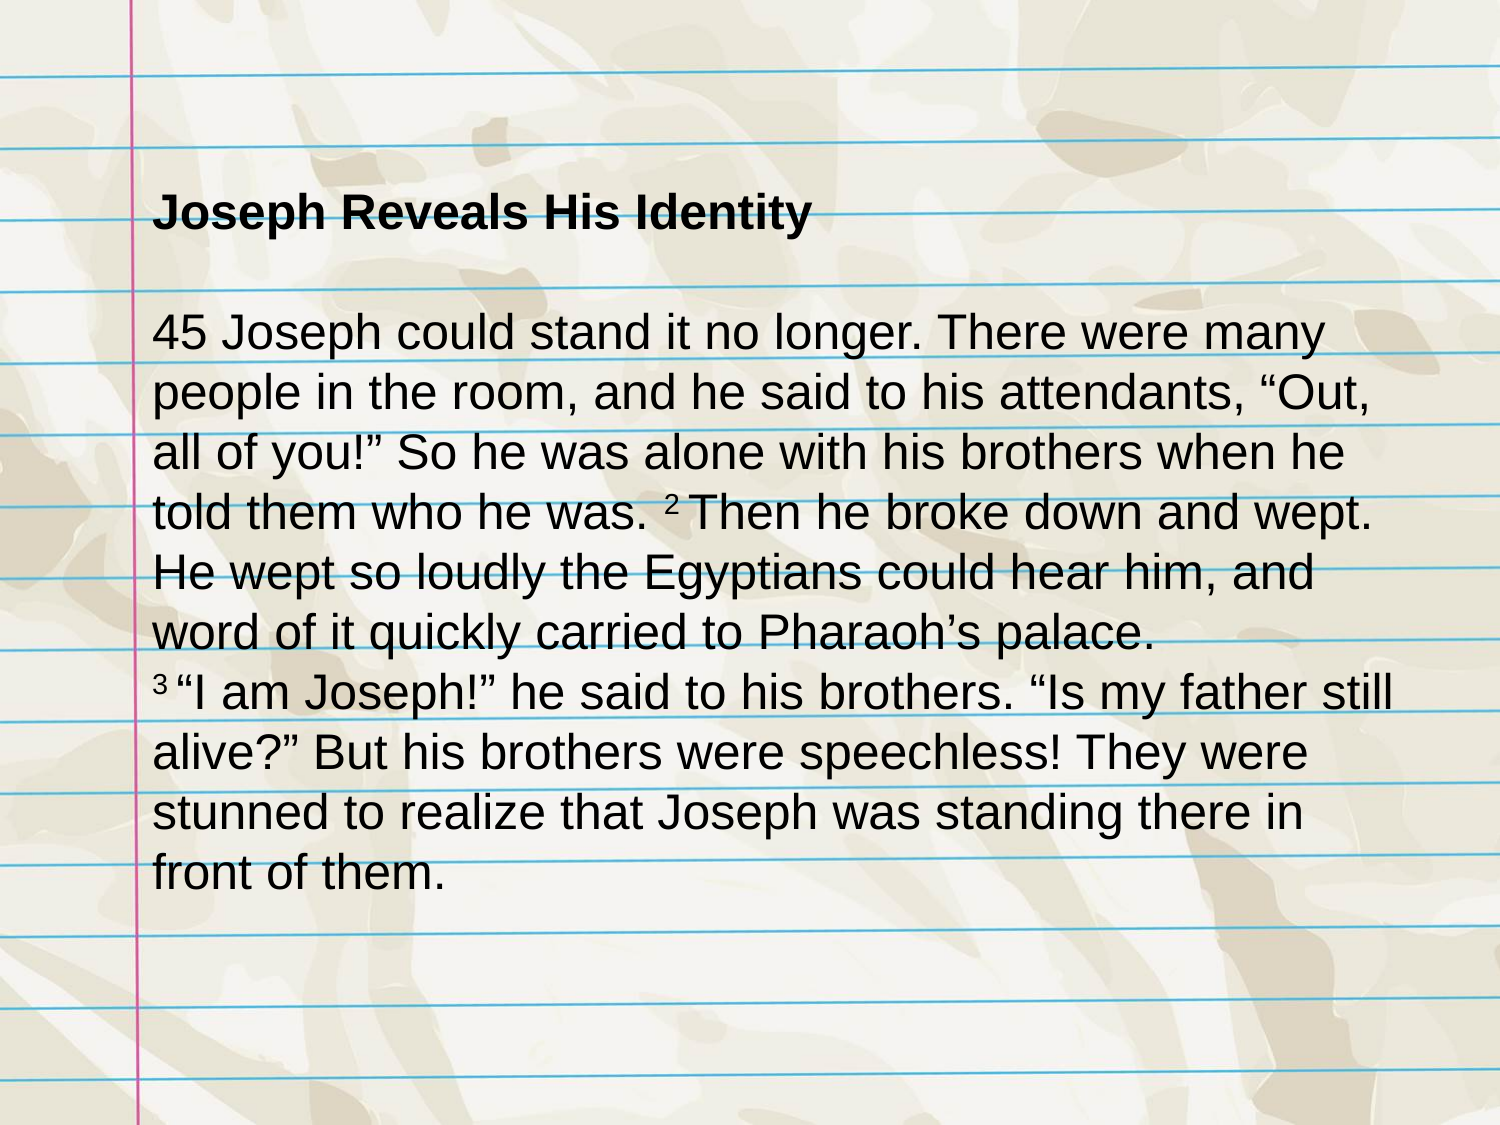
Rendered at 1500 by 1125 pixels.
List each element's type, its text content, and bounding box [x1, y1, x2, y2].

text_box Joseph Reveals His Identity 45 Joseph could stand it no longer. There were many people in the room, and he said to his attendants, “Out, all of you!” So he was alone with his brothers when he told them who he was. 2 Then he broke down and wept. He wept so loudly the Egyptians could hear him, and word of it quickly carried to Pharaoh’s palace. 3 “I am Joseph!” he said to his brothers. “Is my father still alive?” But his brothers were speechless! They were stunned to realize that Joseph was standing there in front of them. [137, 172, 1413, 908]
picture [0, 0, 1500, 1125]
